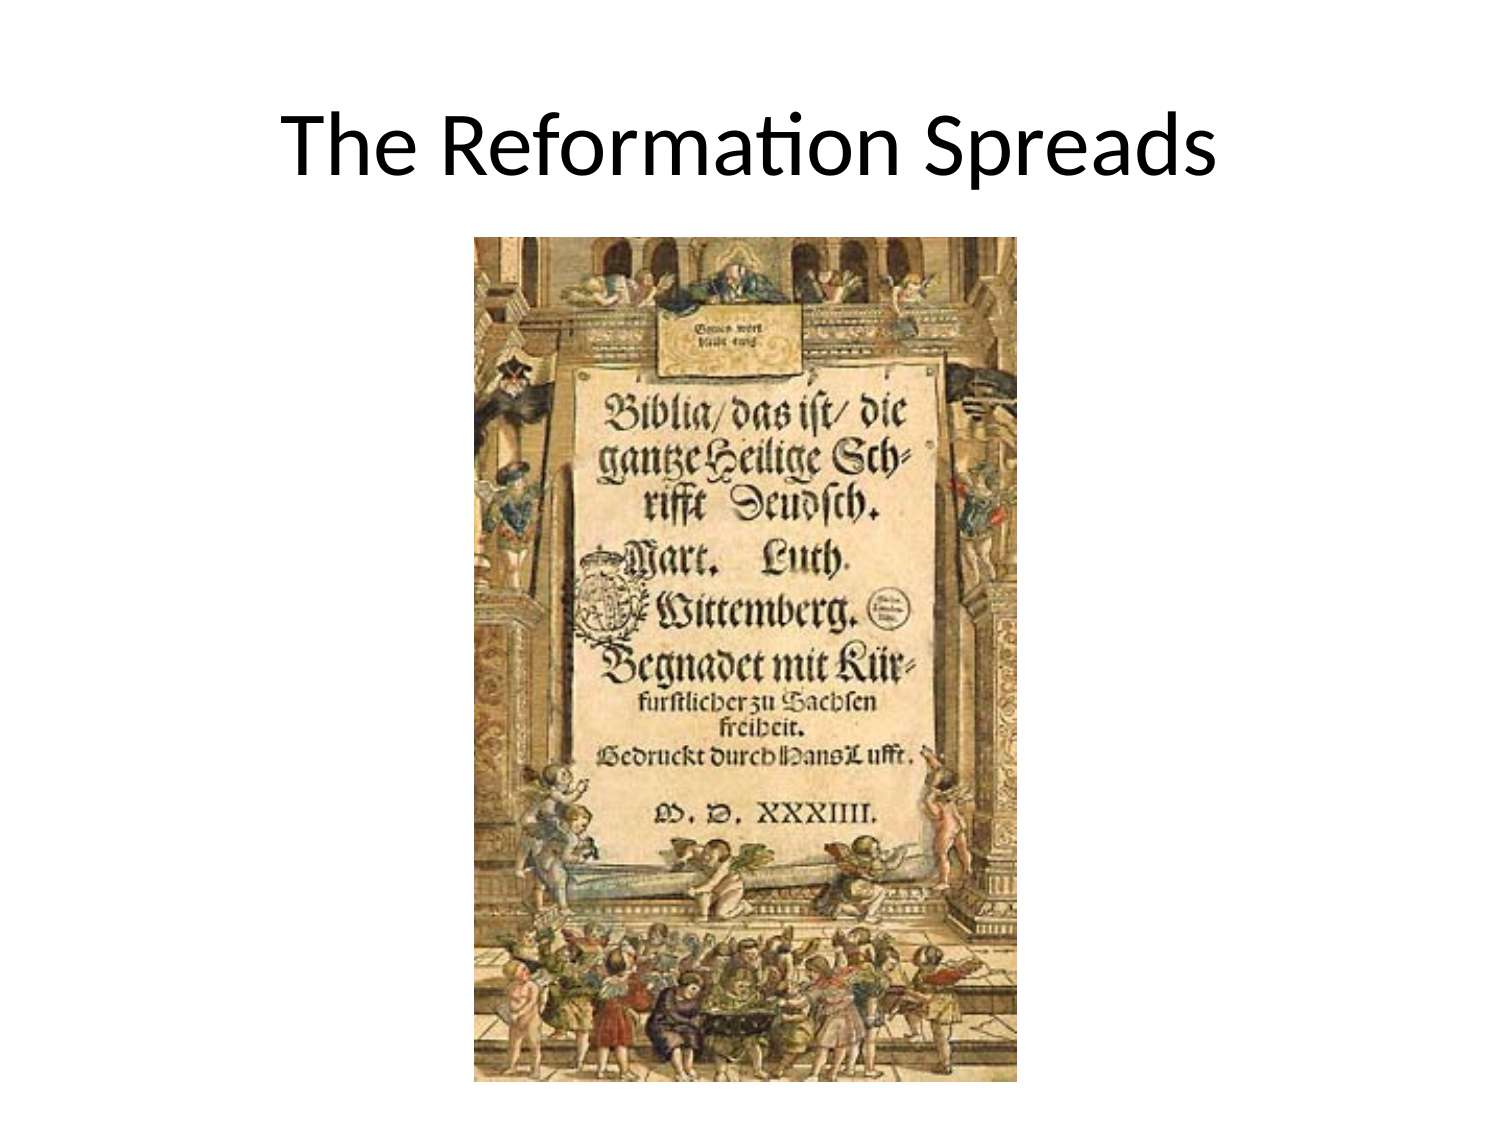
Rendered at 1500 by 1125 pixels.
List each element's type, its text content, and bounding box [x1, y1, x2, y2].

picture [474, 237, 1017, 1082]
title The Reformation Spreads [75, 45, 1425, 233]
